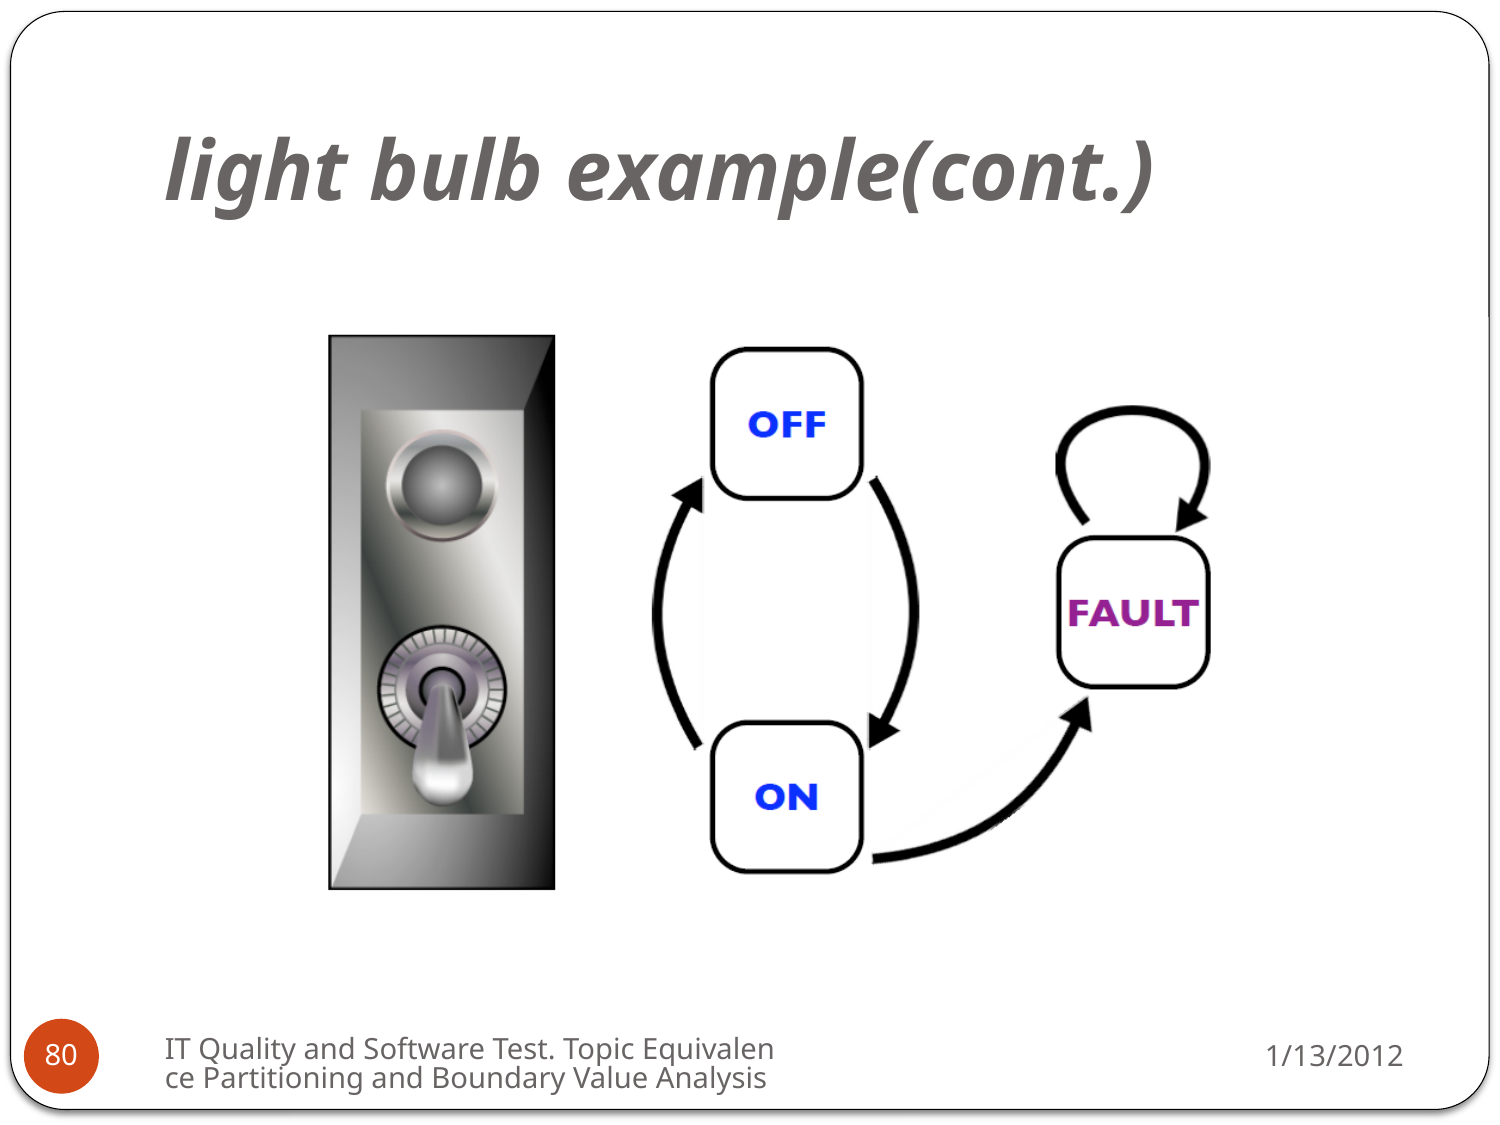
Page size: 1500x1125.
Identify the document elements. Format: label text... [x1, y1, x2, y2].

slide_number 80 [23, 1018, 99, 1094]
footer IT Quality and Software Test. Topic Equivalence Partitioning and Boundary Value Analysis [150, 1012, 800, 1088]
title light bulb example(cont.) [150, 45, 1425, 233]
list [283, 237, 1292, 988]
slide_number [1012, 1015, 1419, 1094]
